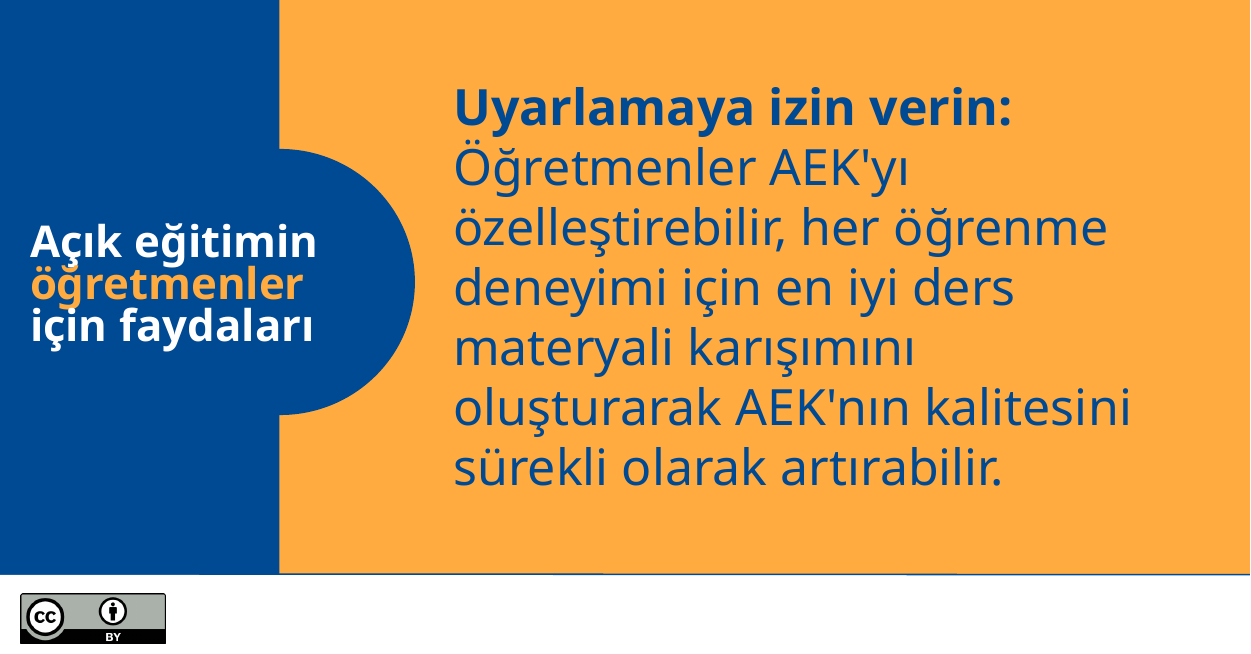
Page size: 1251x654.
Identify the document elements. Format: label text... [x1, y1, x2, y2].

text_box [167, 148, 393, 209]
text_box Açık eğitimin öğretmenler için faydaları [15, 209, 394, 366]
text_box Uyarlamaya izin verin: Öğretmenler AEK'yı özelleştirebilir, her öğrenme deneyimi için en iyi ders materyali karışımını oluşturarak AEK'nın kalitesini sürekli olarak artırabilir. [438, 60, 1197, 511]
picture [20, 592, 166, 645]
text_box [394, 210, 415, 354]
text_box [0, 0, 280, 573]
text_box [0, 582, 1250, 654]
text_box [175, 366, 385, 416]
